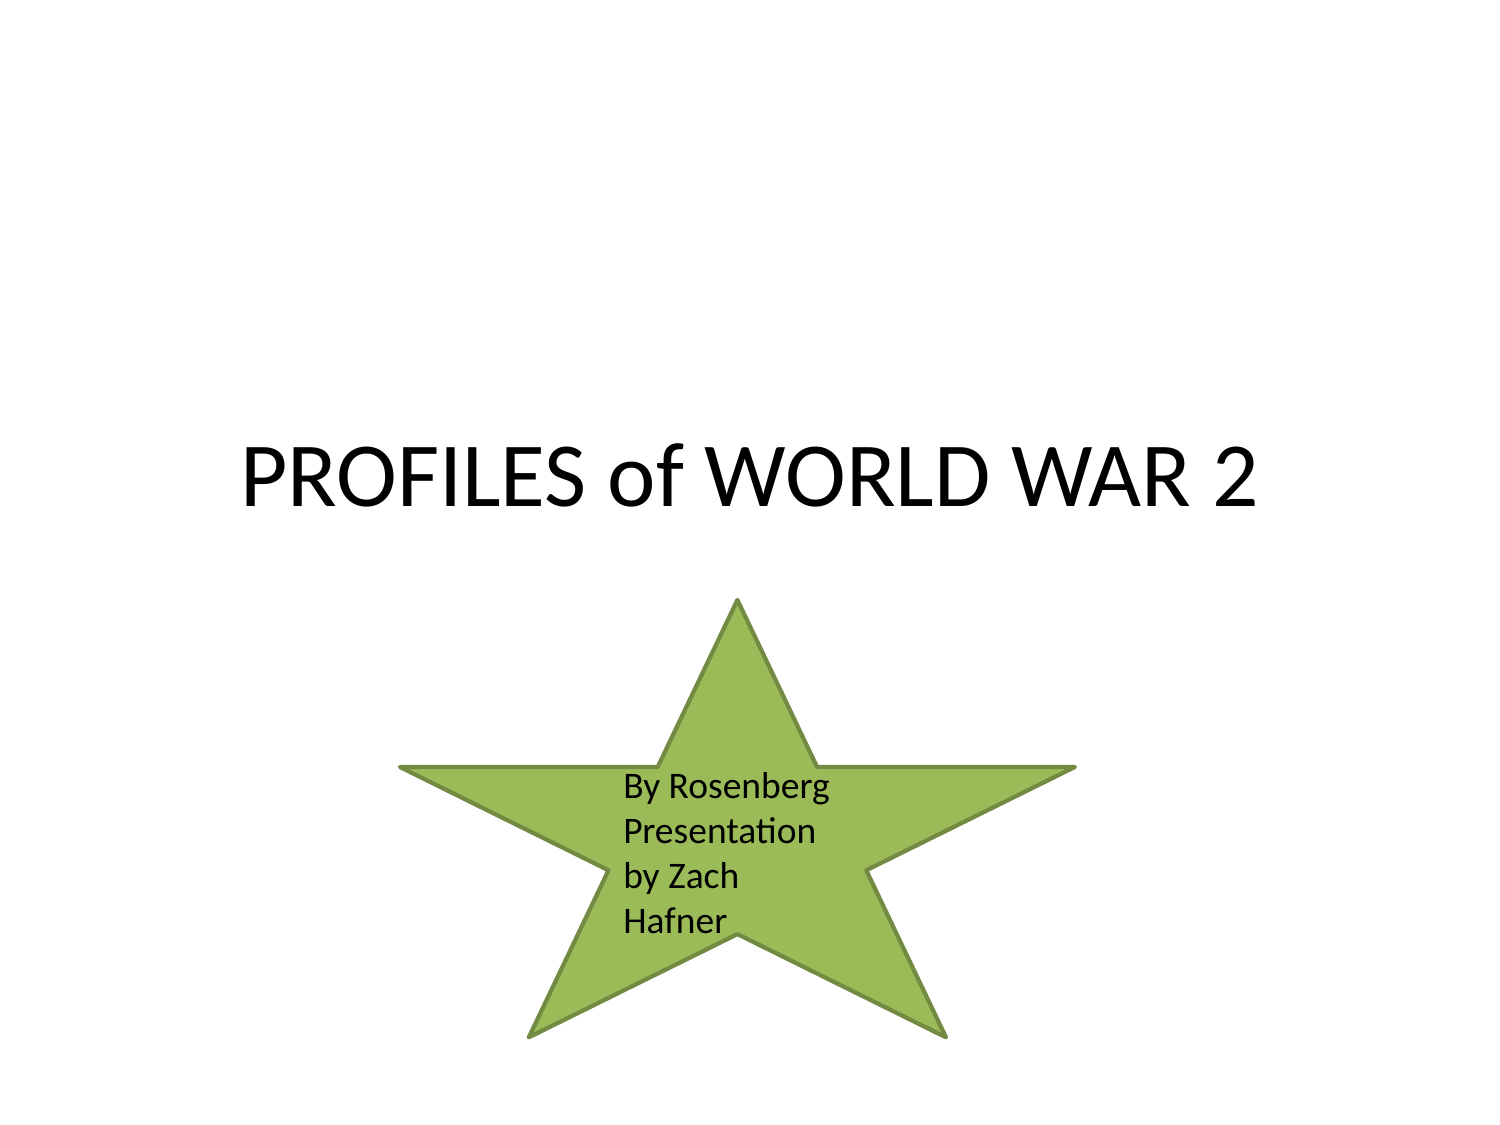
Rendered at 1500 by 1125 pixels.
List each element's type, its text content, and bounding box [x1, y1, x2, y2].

title PROFILES of WORLD WAR 2 [112, 349, 1388, 591]
text_box By Rosenberg Presentation by Zach Hafner [397, 597, 1077, 1040]
